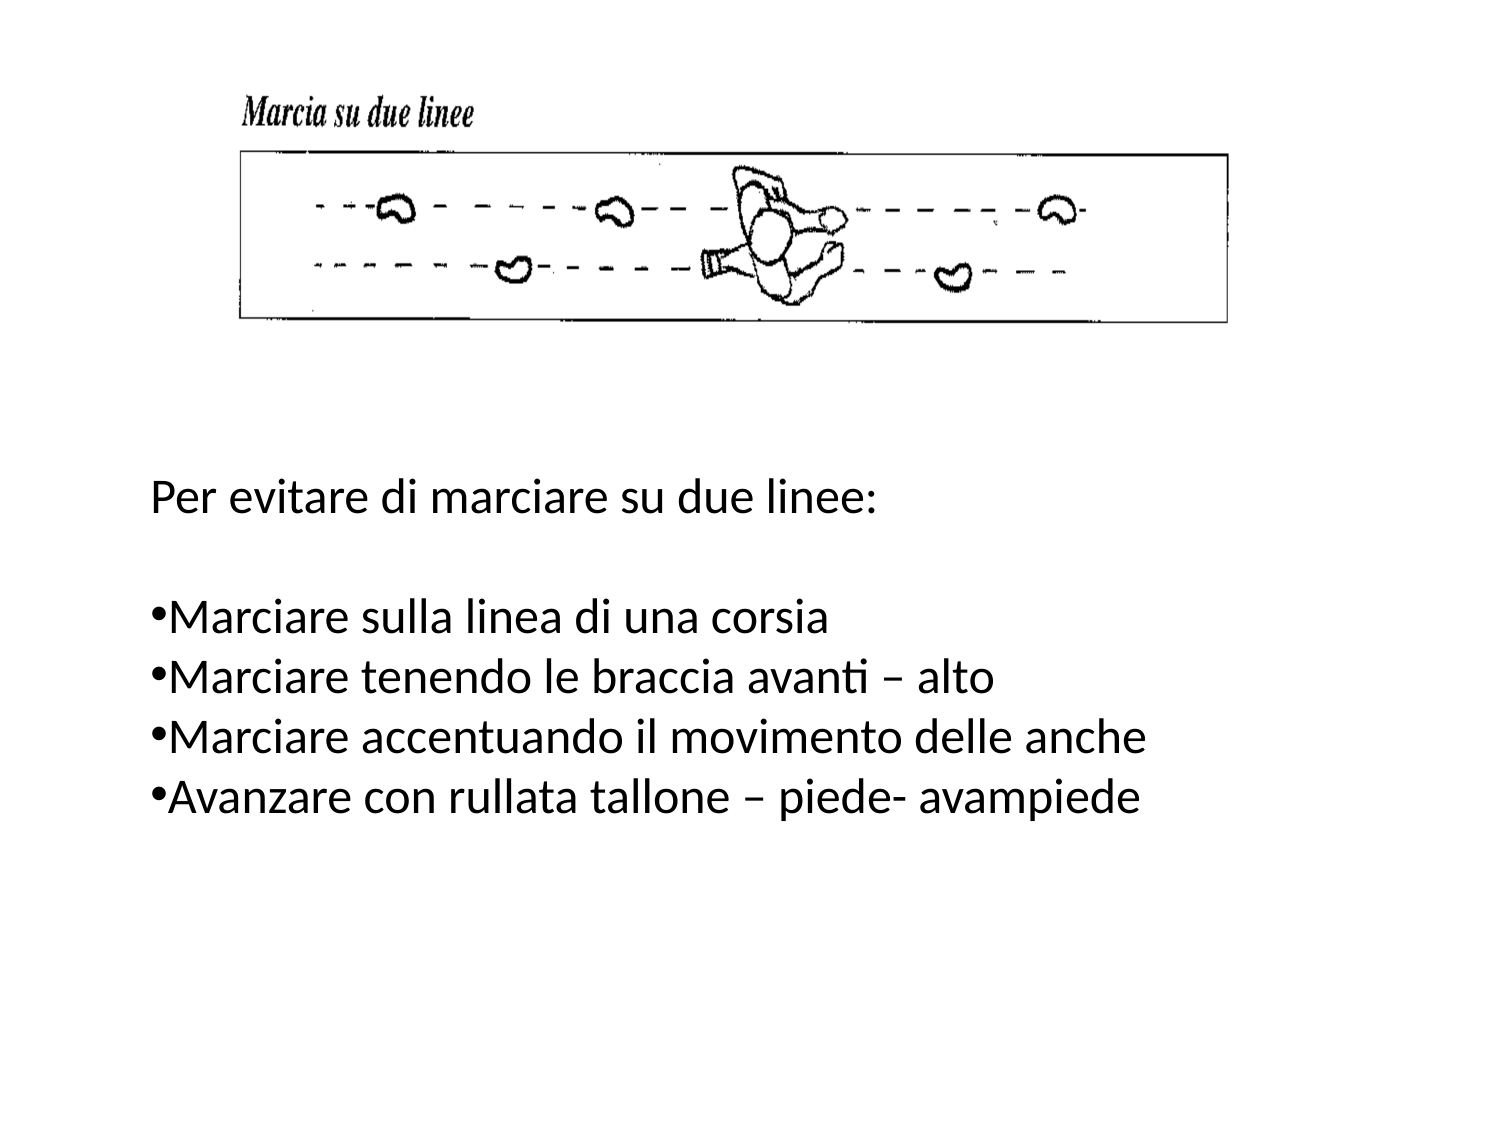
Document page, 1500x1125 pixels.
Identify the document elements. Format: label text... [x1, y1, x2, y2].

picture [229, 77, 1259, 327]
text_box Per evitare di marciare su due linee: Marciare sulla linea di una corsia Marciare tenendo le braccia avanti – alto Marciare accentuando il movimento delle anche Avanzare con rullata tallone – piede- avampiede [135, 456, 1388, 831]
